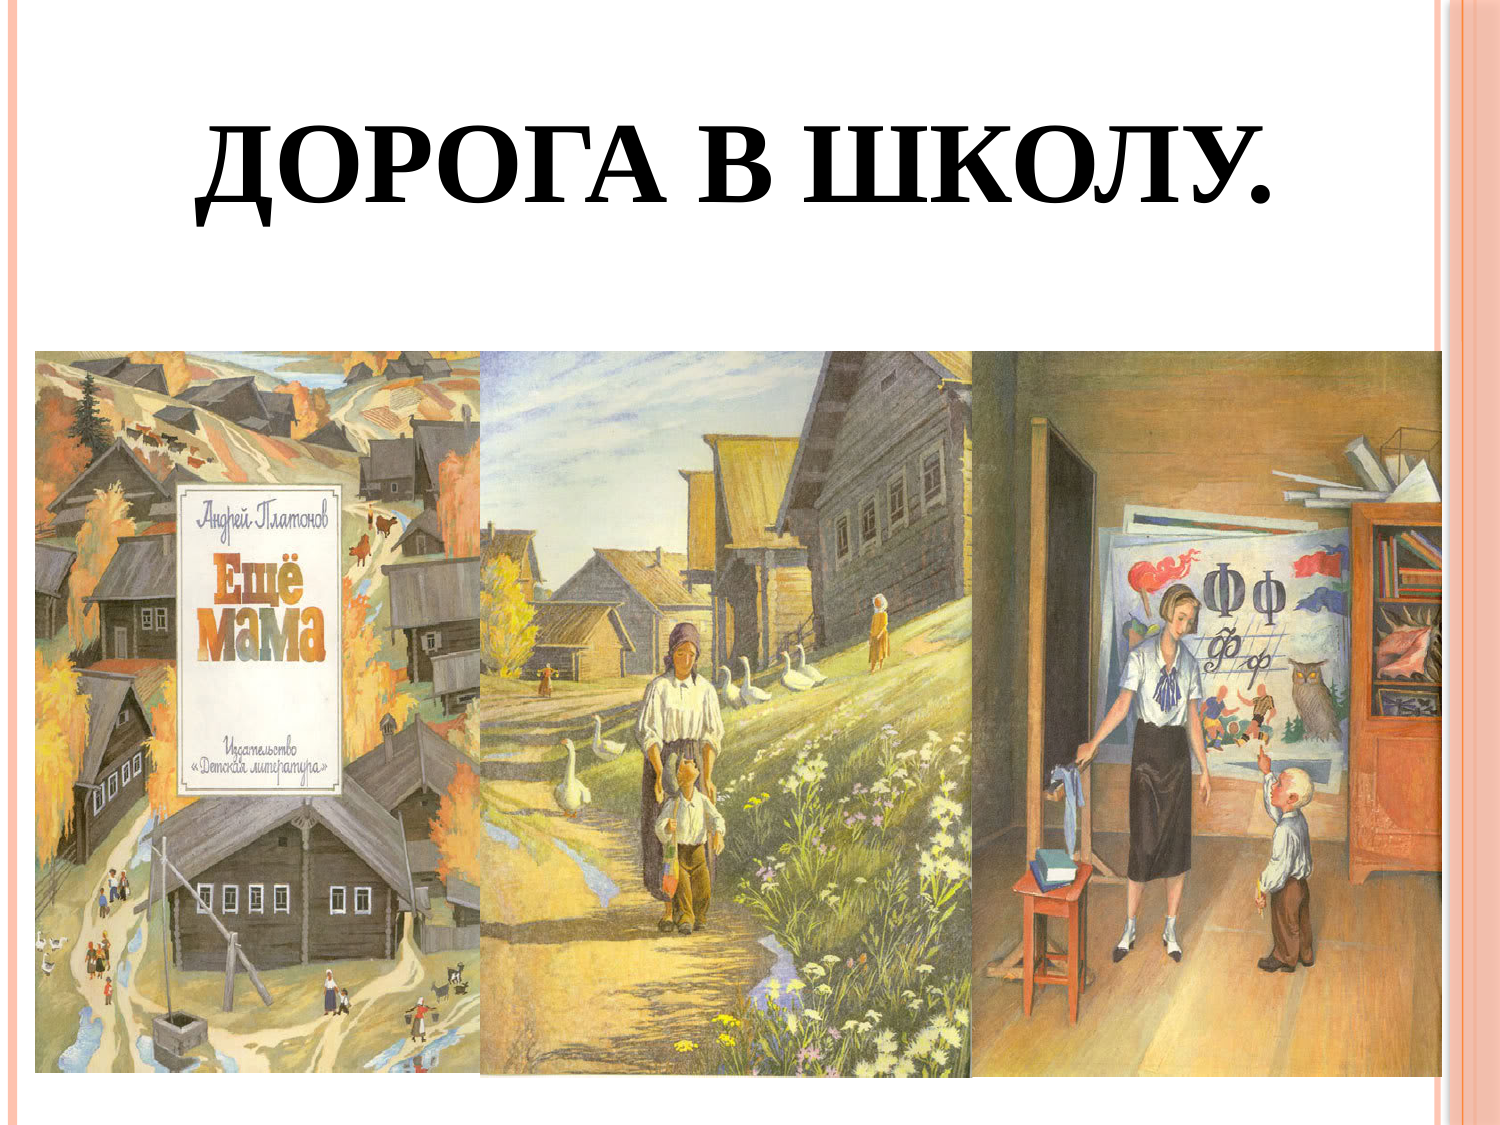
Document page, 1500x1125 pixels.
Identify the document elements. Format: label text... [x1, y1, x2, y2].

picture [34, 351, 1442, 1078]
title Дорога в школу. [75, 45, 1300, 233]
